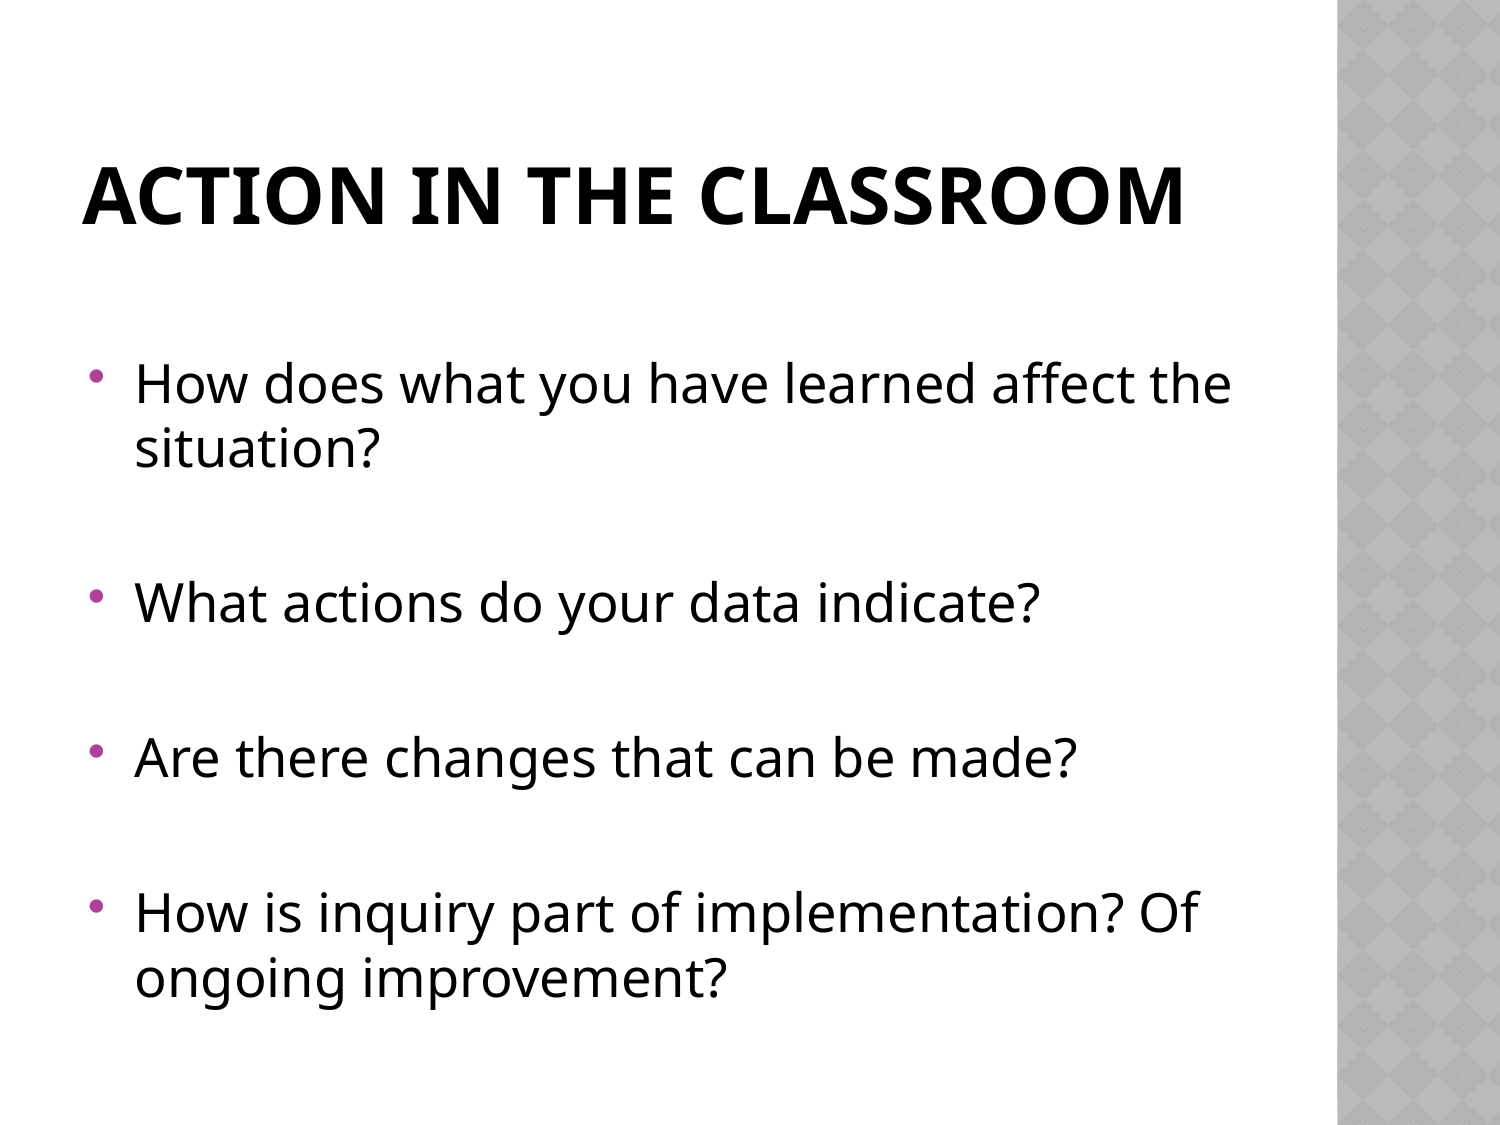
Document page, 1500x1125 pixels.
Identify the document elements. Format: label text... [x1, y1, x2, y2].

list How does what you have learned affect the situation? What actions do your data indicate? Are there changes that can be made? How is inquiry part of implementation? Of ongoing improvement? [75, 264, 1263, 1059]
title Action in the Classroom [75, 52, 1263, 240]
